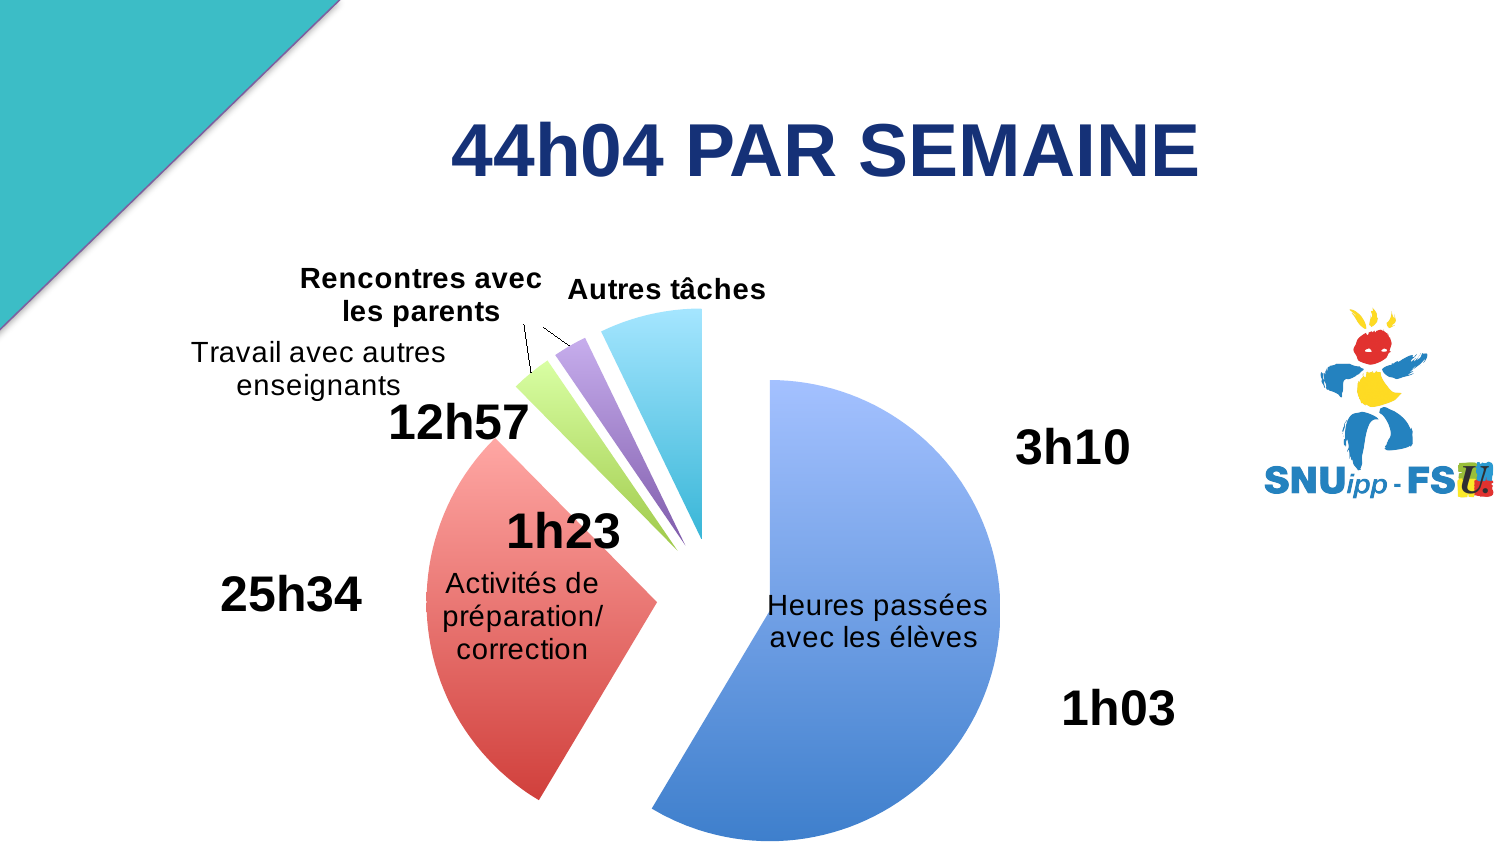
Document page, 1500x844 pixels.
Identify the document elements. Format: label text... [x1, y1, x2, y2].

chart [80, 205, 1265, 844]
text_box [0, 0, 341, 331]
title 44h04 PAR SEMAINE [204, 87, 1448, 207]
picture [1265, 307, 1500, 502]
